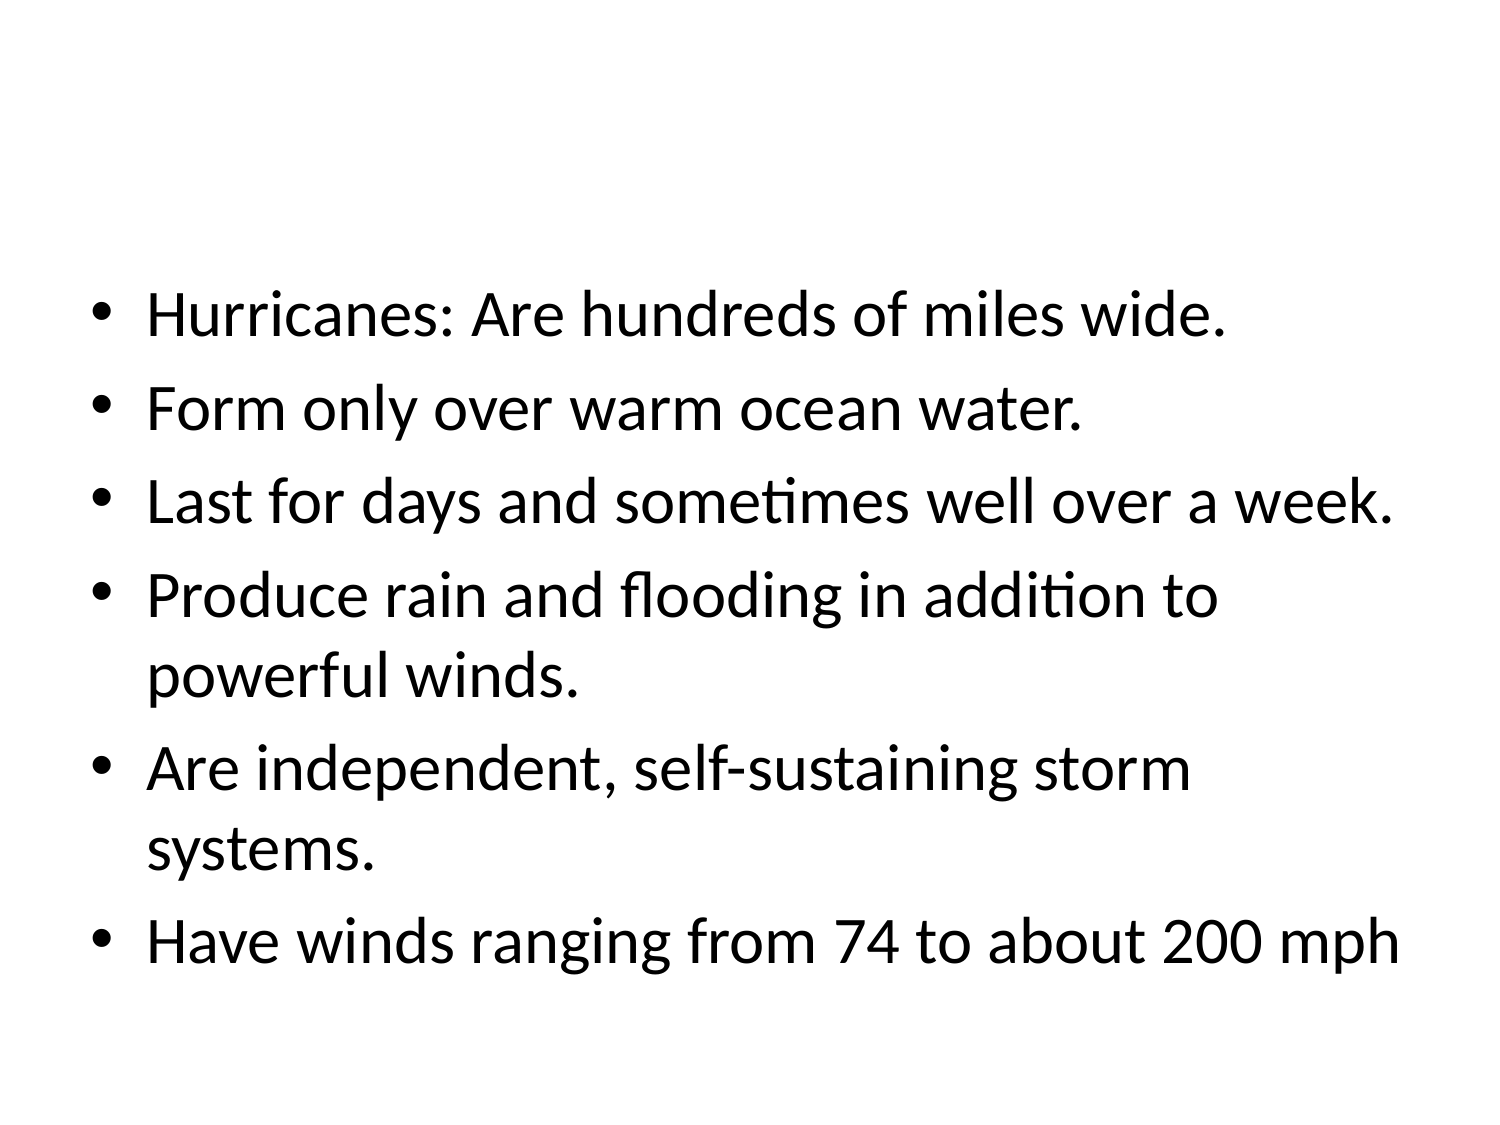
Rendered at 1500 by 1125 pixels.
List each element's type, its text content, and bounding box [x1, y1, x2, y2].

list Hurricanes: Are hundreds of miles wide. Form only over warm ocean water. Last for days and sometimes well over a week. Produce rain and flooding in addition to powerful winds. Are independent, self-sustaining storm systems. Have winds ranging from 74 to about 200 mph [75, 262, 1425, 1005]
